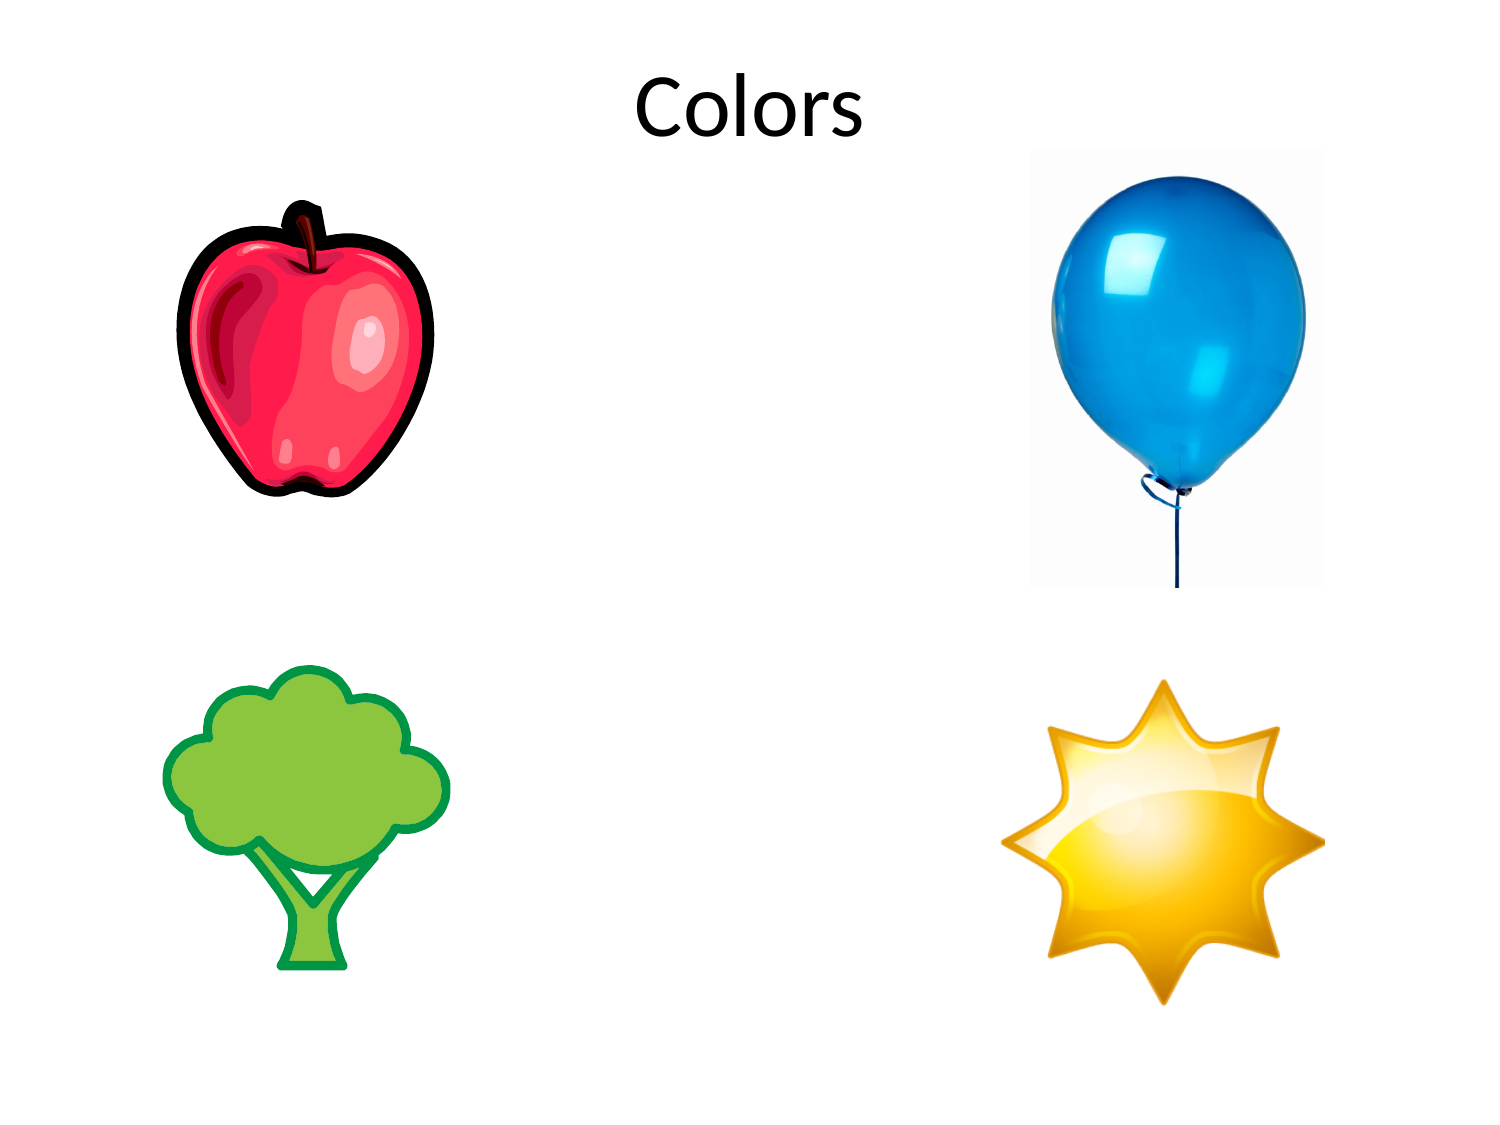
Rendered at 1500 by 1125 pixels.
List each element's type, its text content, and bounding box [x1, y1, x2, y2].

picture [162, 664, 451, 971]
picture [162, 199, 439, 498]
title Colors [112, 37, 1388, 163]
picture [974, 664, 1326, 1016]
picture [1030, 149, 1323, 588]
